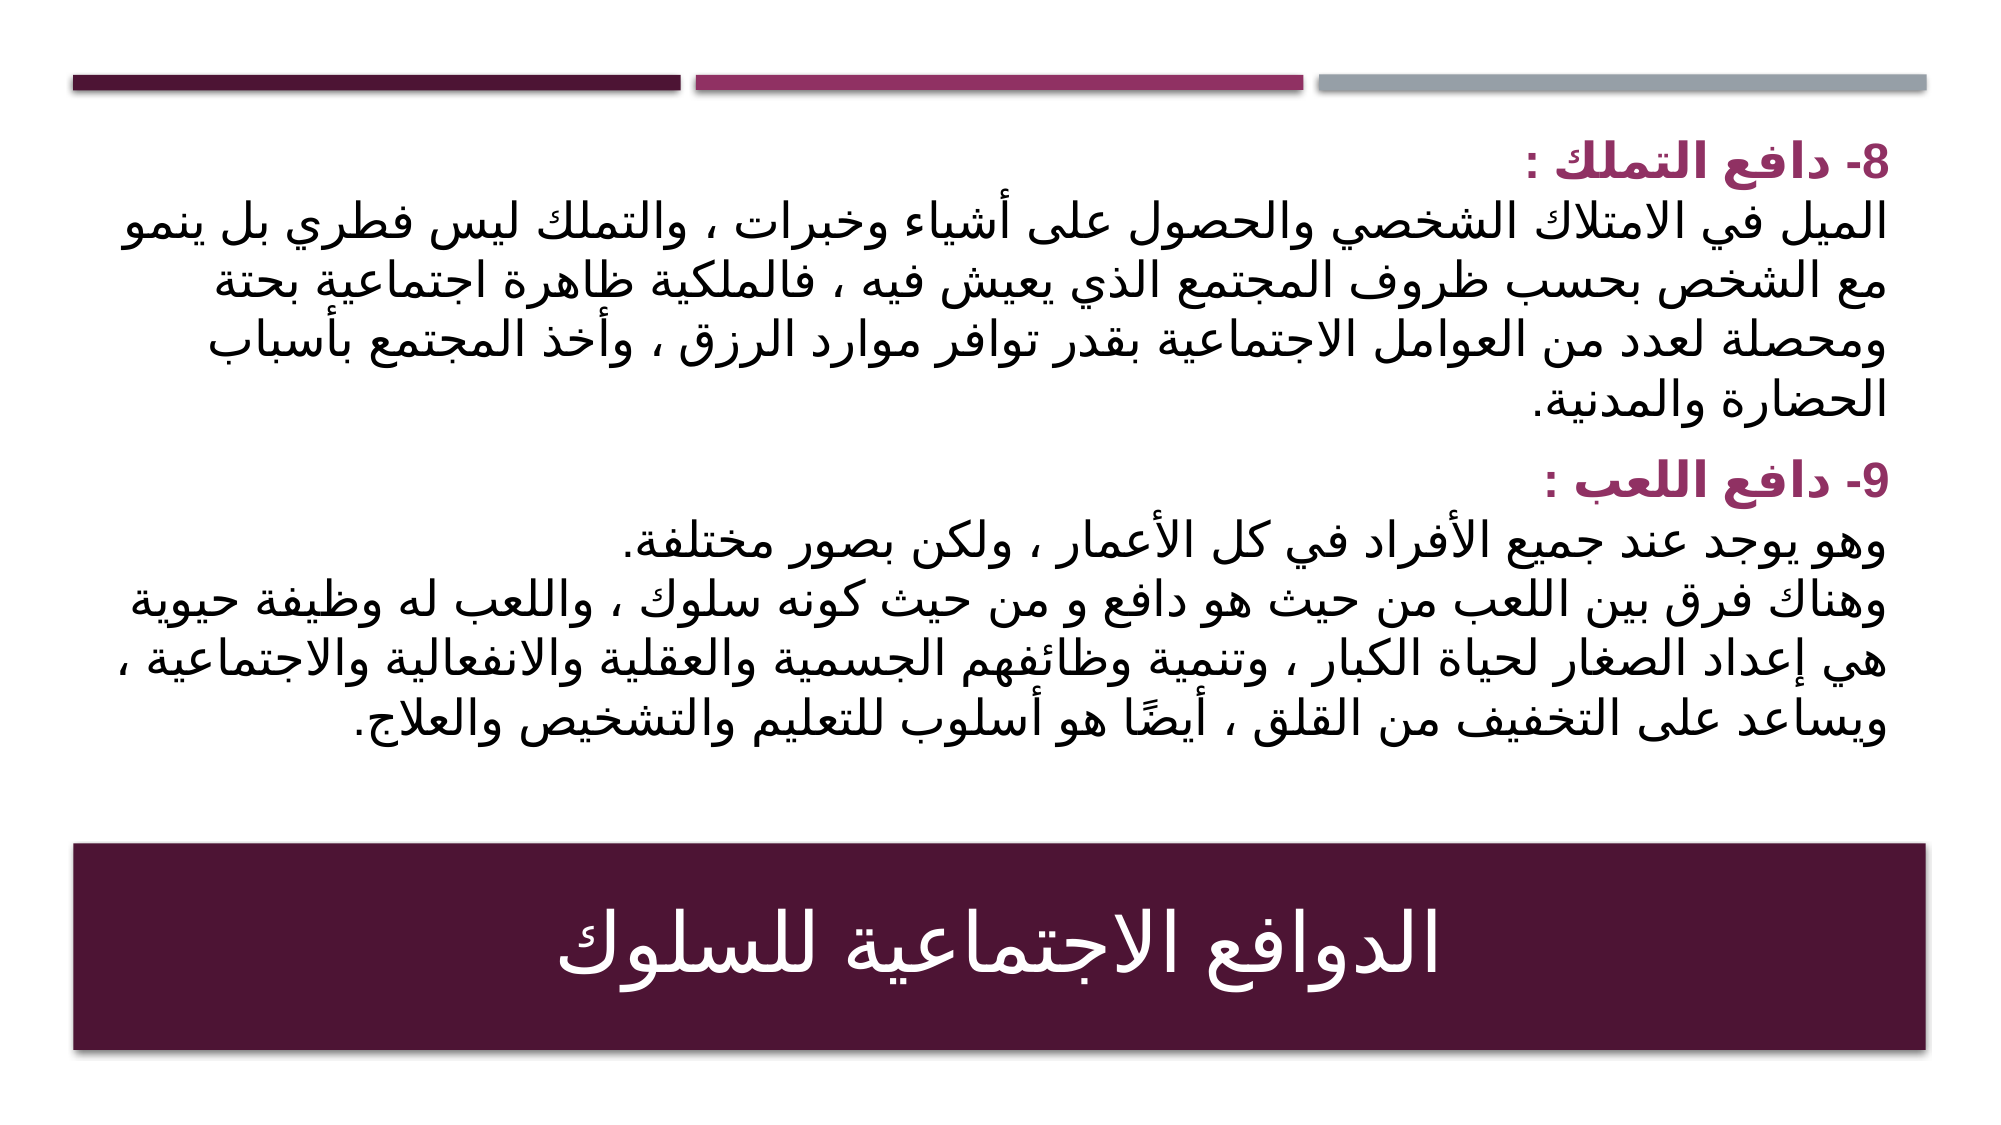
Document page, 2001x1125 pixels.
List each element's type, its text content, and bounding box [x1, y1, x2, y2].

title الدوافع الاجتماعية للسلوك [95, 817, 1905, 1062]
list 8- دافع التملك : الميل في الامتلاك الشخصي والحصول على أشياء وخبرات ، والتملك ليس فطري بل ينمو مع الشخص بحسب ظروف المجتمع الذي يعيش فيه ، فالملكية ظاهرة اجتماعية بحتة ومحصلة لعدد من العوامل الاجتماعية بقدر توافر موارد الرزق ، وأخذ المجتمع بأسباب الحضارة والمدنية. 9- دافع اللعب : وهو يوجد عند جميع الأفراد في كل الأعمار ، ولكن بصور مختلفة. وهناك فرق بين اللعب من حيث هو دافع و من حيث كونه سلوك ، واللعب له وظيفة حيوية هي إعداد الصغار لحياة الكبار ، وتنمية وظائفهم الجسمية والعقلية والانفعالية والاجتماعية ، ويساعد على التخفيف من القلق ، أيضًا هو أسلوب للتعليم والتشخيص والعلاج. [95, 121, 1905, 817]
